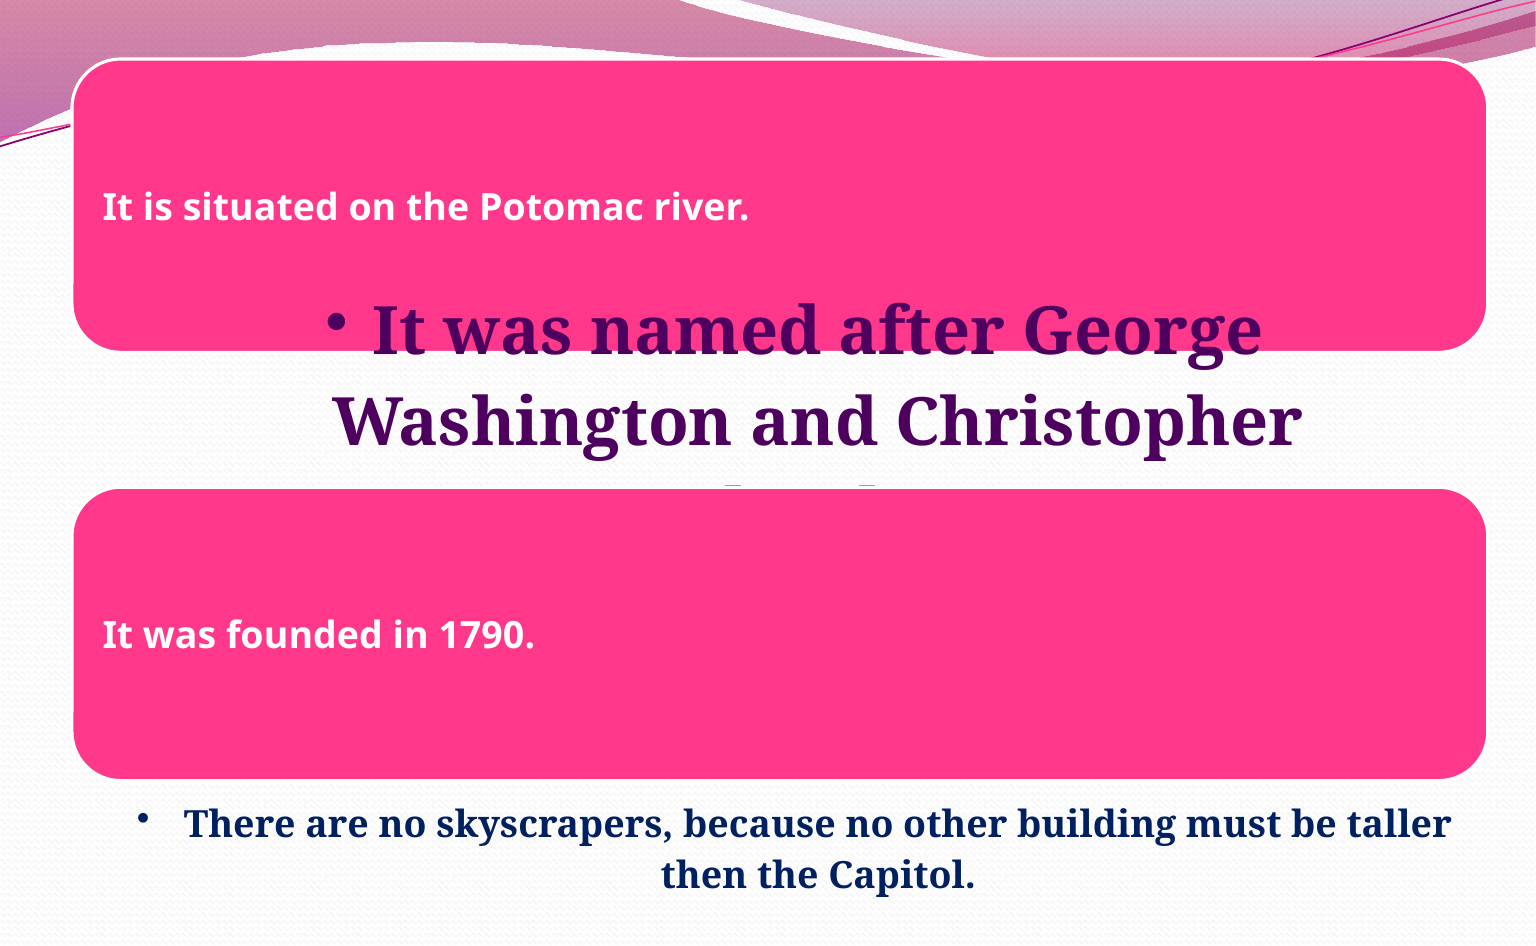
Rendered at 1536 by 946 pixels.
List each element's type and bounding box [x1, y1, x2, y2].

text_box [71, 58, 1488, 916]
